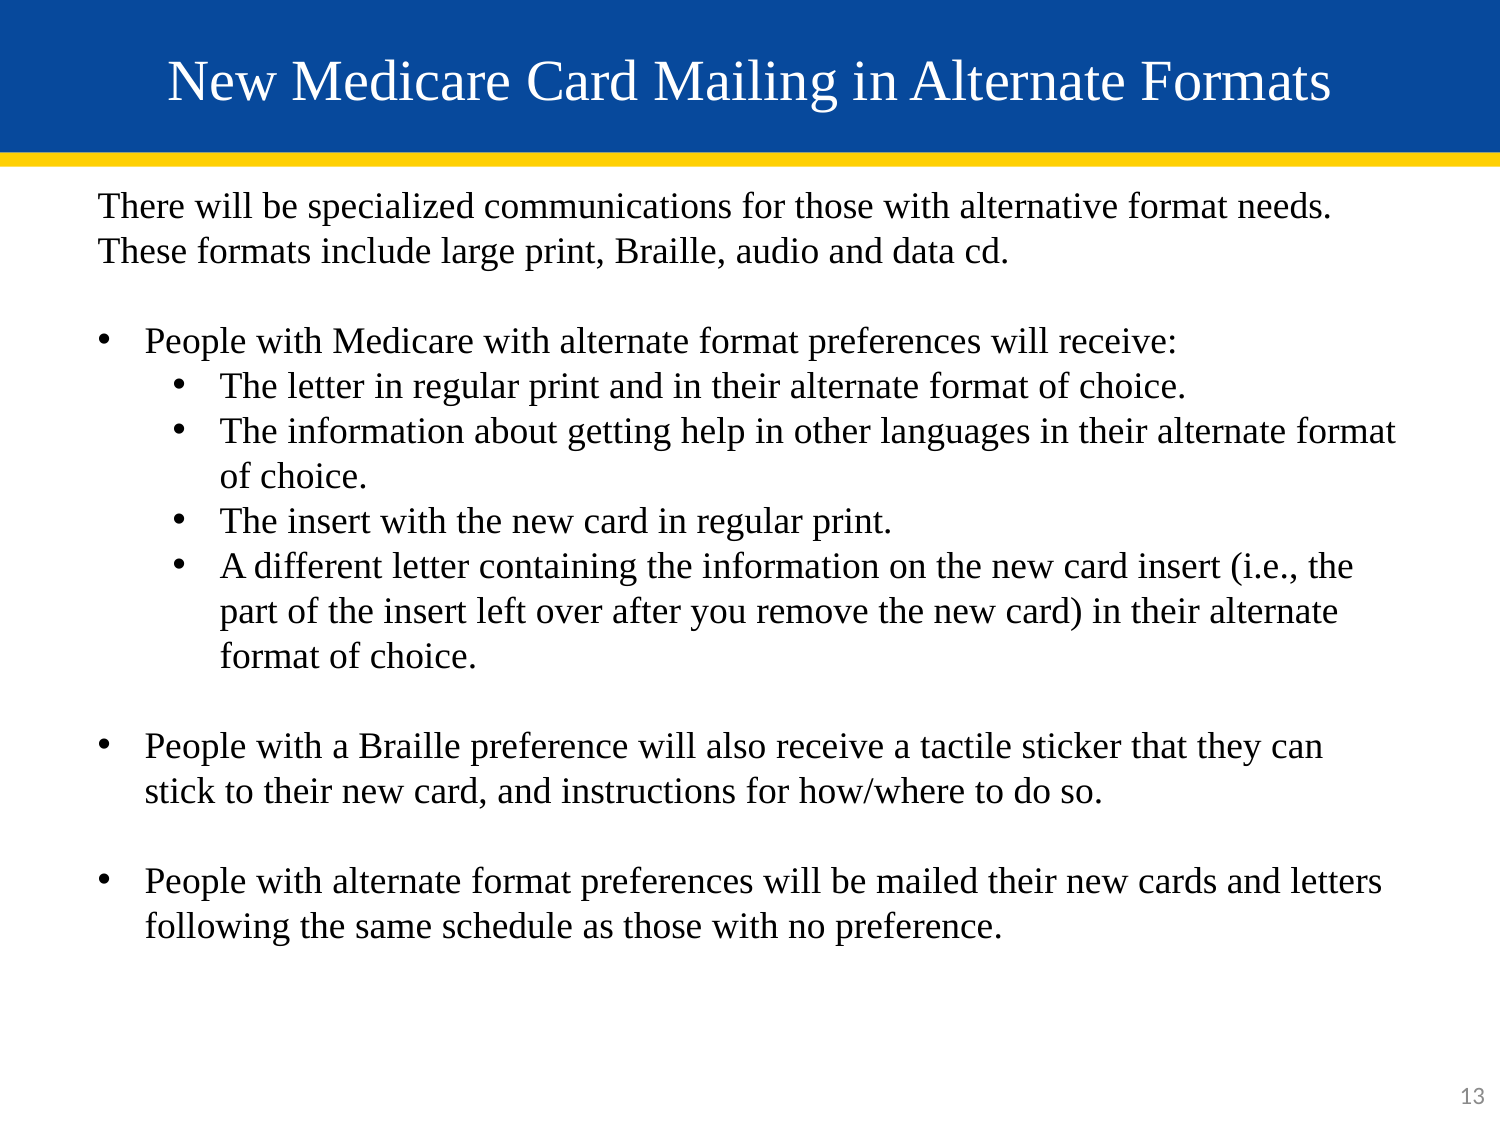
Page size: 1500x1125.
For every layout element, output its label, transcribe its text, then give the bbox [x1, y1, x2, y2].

slide_number 13 [1149, 1064, 1500, 1125]
title New Medicare Card Mailing in Alternate Formats [0, 42, 1500, 125]
list There will be specialized communications for those with alternative format needs. These formats include large print, Braille, audio and data cd. People with Medicare with alternate format preferences will receive: The letter in regular print and in their alternate format of choice. The information about getting help in other languages in their alternate format of choice. The insert with the new card in regular print. A different letter containing the information on the new card insert (i.e., the part of the insert left over after you remove the new card) in their alternate format of choice. People with a Braille preference will also receive a tactile sticker that they can stick to their new card, and instructions for how/where to do so. People with alternate format preferences will be mailed their new cards and letters following the same schedule as those with no preference. [97, 181, 1403, 994]
